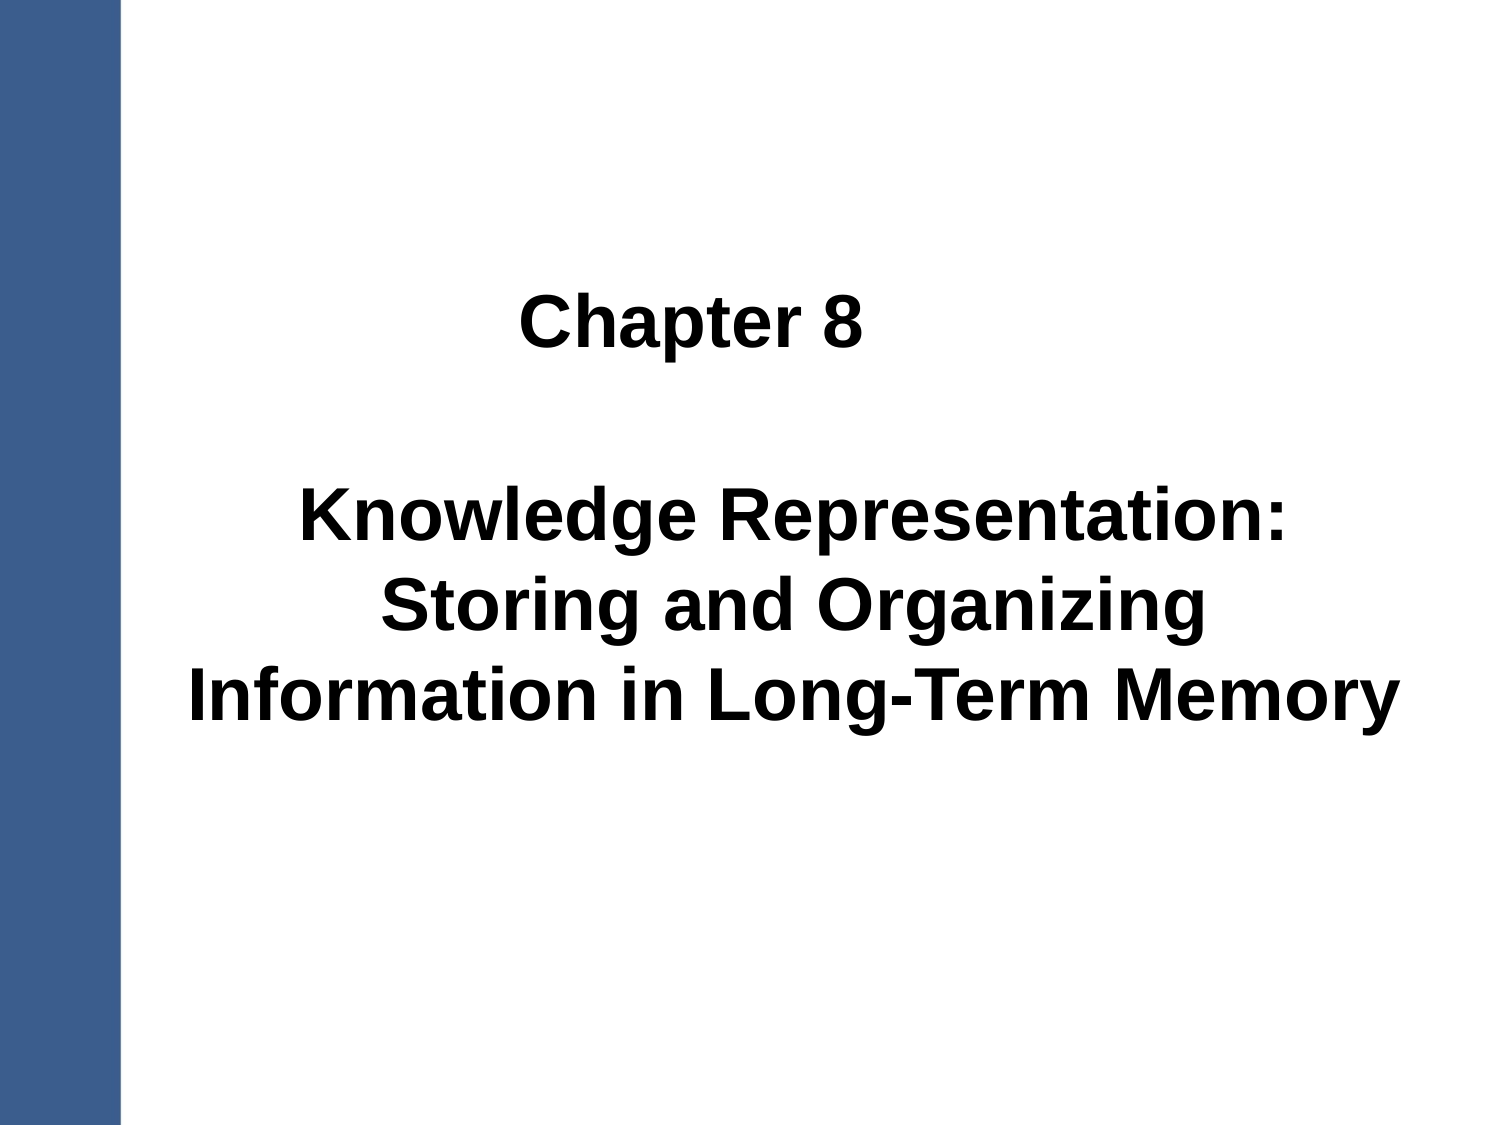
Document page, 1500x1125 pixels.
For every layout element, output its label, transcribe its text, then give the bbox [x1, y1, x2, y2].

title Chapter 8 [504, 238, 1014, 396]
subtitle Knowledge Representation: Storing and Organizing Information in Long-Term Memory [171, 457, 1418, 746]
picture [0, 0, 1500, 1125]
